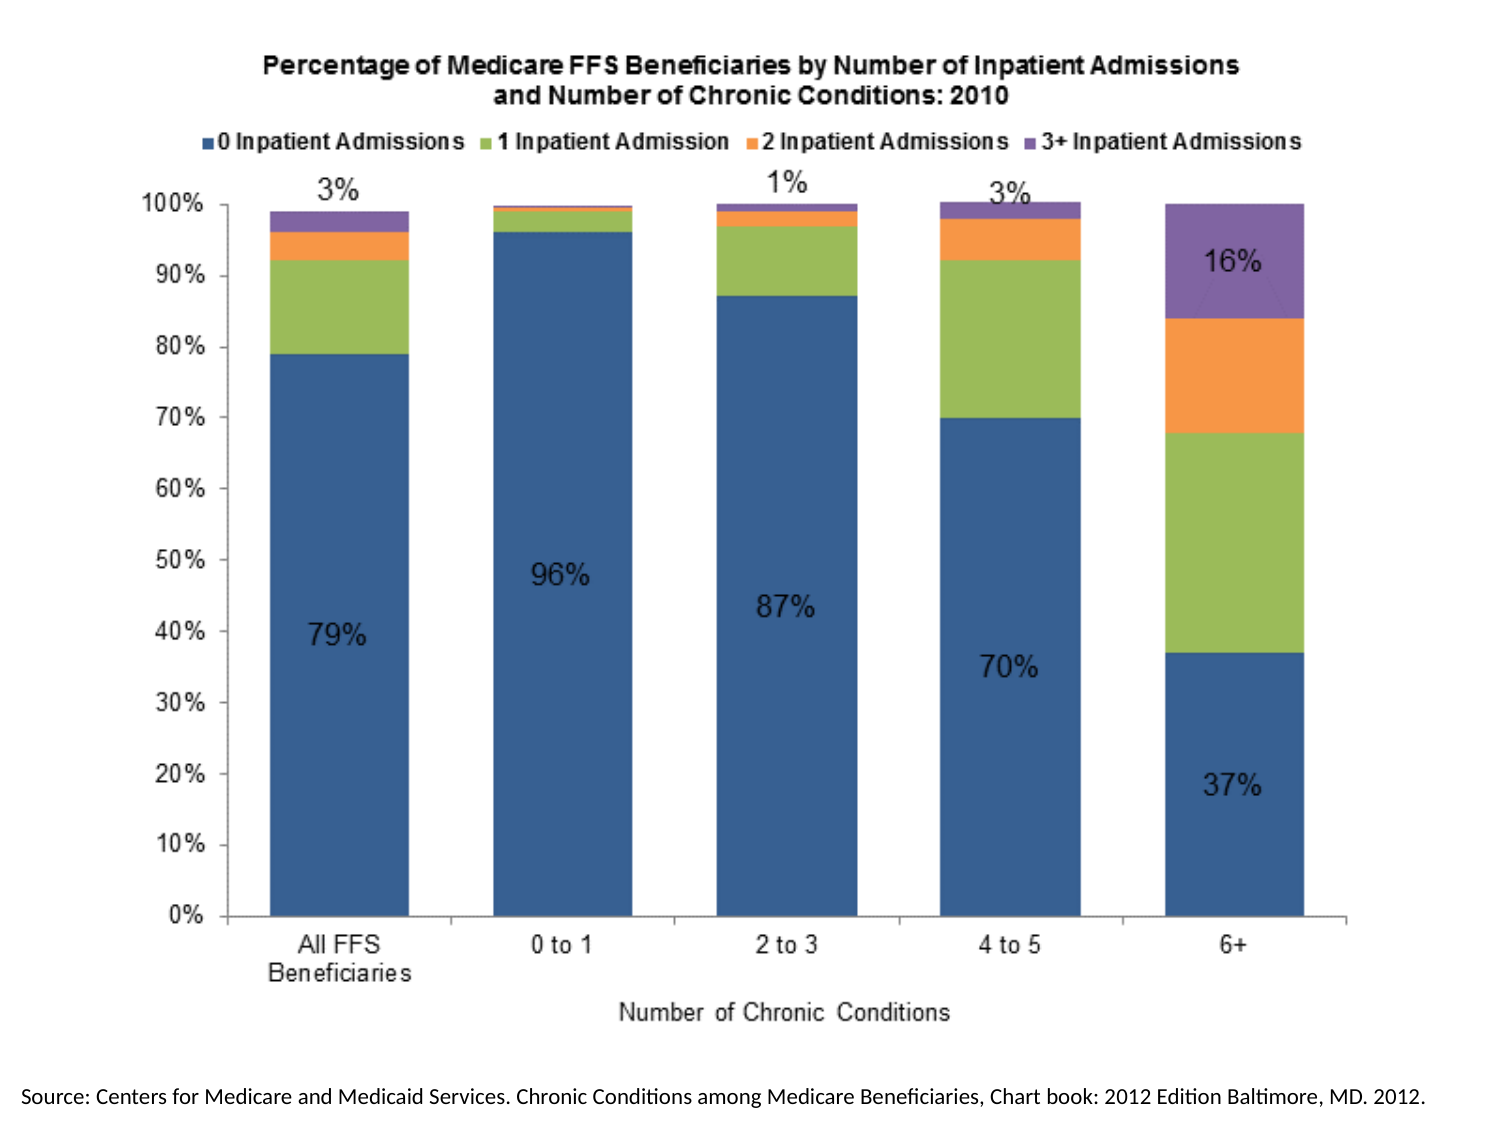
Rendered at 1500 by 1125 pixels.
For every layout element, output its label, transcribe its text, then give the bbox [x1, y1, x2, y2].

footer Source: Centers for Medicare and Medicaid Services. Chronic Conditions among Medicare Beneficiaries, Chart book: 2012 Edition Baltimore, MD. 2012. [0, 1065, 1450, 1125]
picture [126, 24, 1374, 1042]
